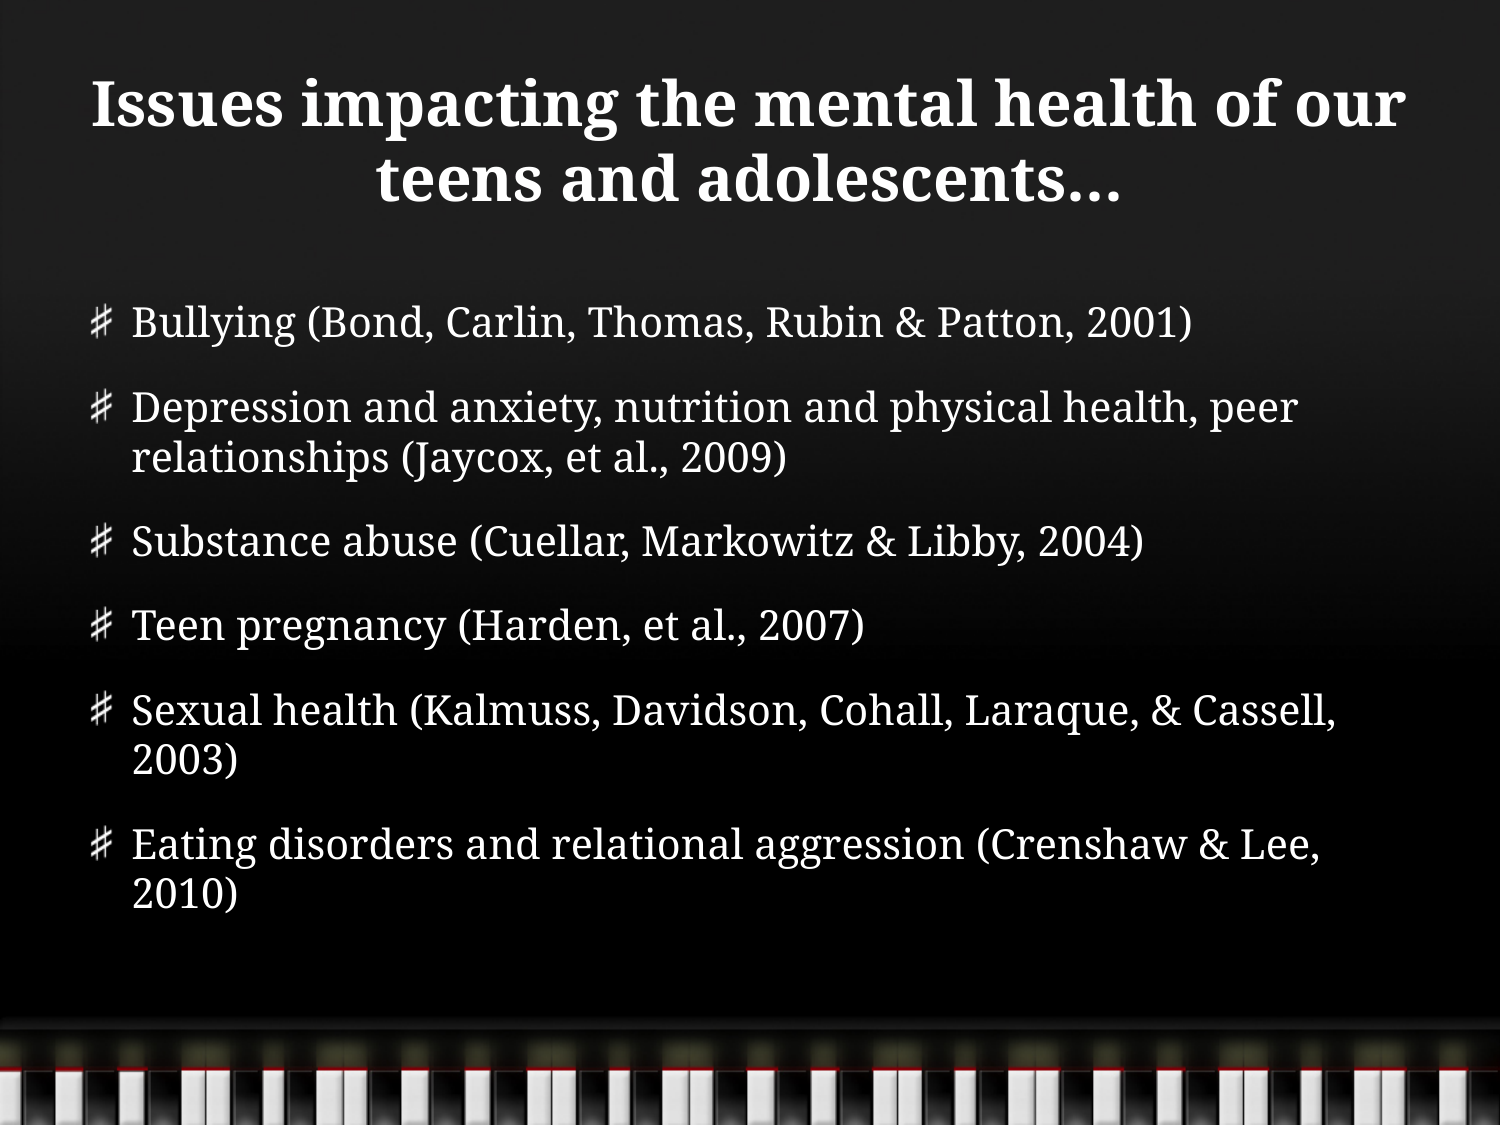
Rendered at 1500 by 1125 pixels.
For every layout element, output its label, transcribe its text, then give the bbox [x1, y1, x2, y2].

picture [0, 0, 1500, 1125]
title Issues impacting the mental health of our teens and adolescents… [75, 45, 1425, 233]
list Bullying (Bond, Carlin, Thomas, Rubin & Patton, 2001) Depression and anxiety, nutrition and physical health, peer relationships (Jaycox, et al., 2009) Substance abuse (Cuellar, Markowitz & Libby, 2004) Teen pregnancy (Harden, et al., 2007) Sexual health (Kalmuss, Davidson, Cohall, Laraque, & Cassell, 2003) Eating disorders and relational aggression (Crenshaw & Lee, 2010) [75, 288, 1425, 925]
